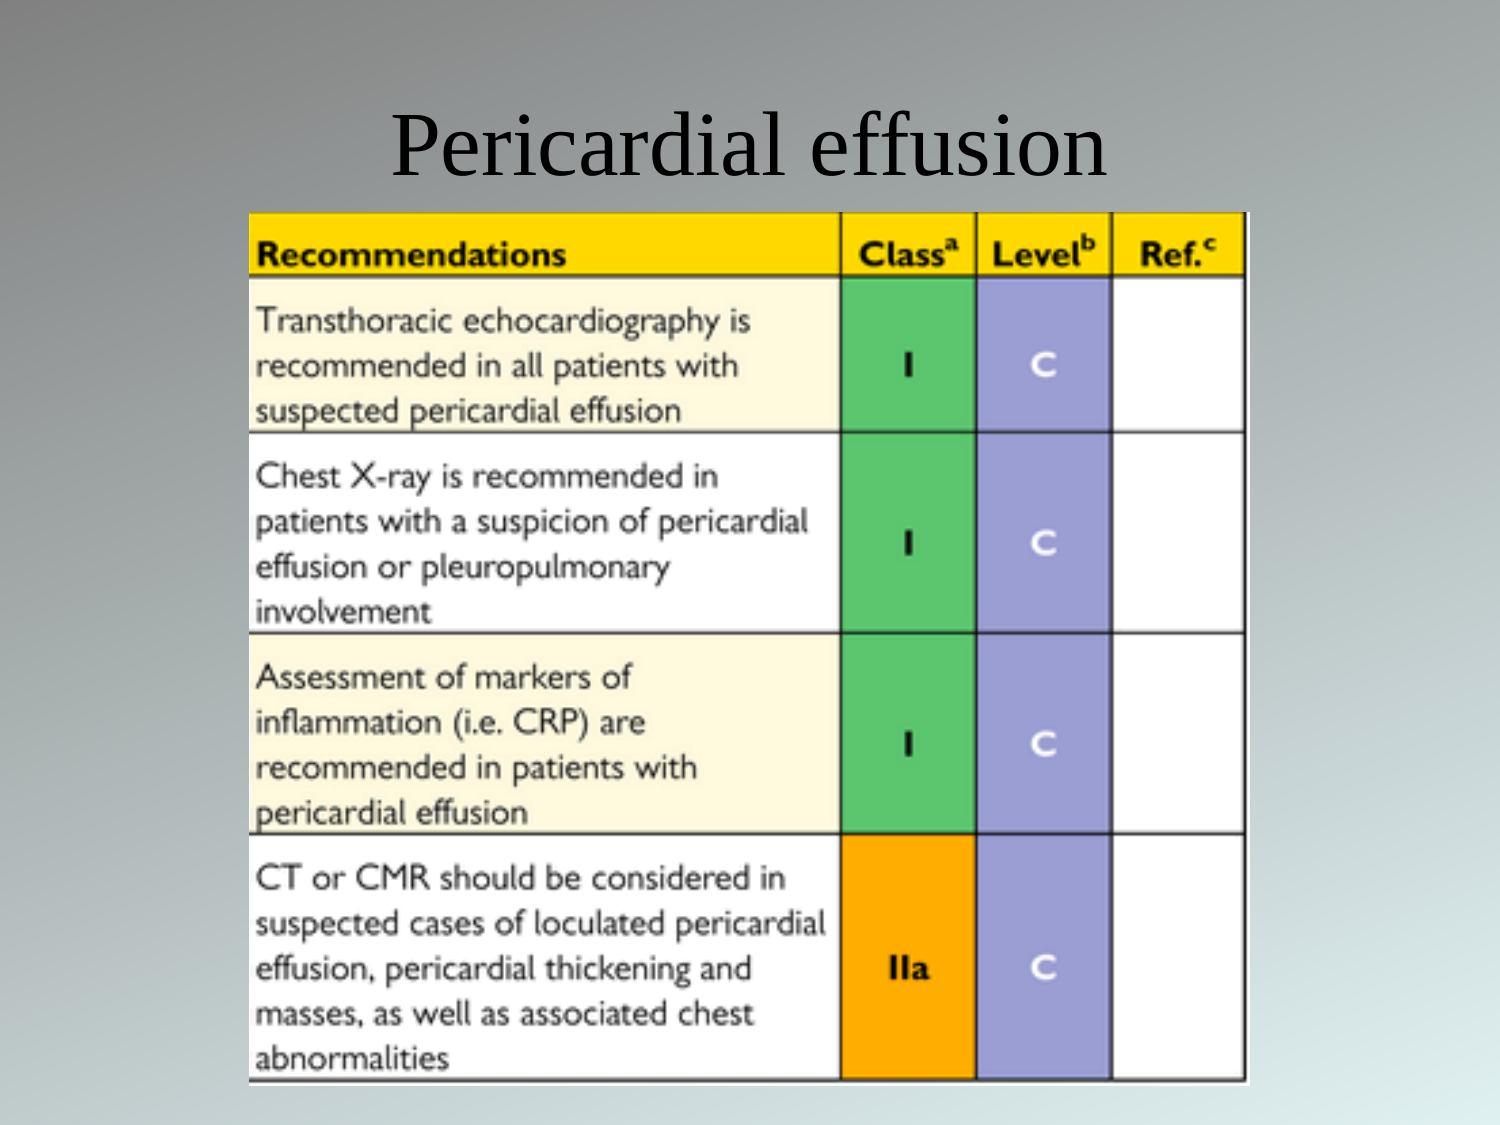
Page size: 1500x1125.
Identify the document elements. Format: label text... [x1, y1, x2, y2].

title Pericardial effusion [75, 45, 1425, 233]
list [249, 212, 1251, 1086]
